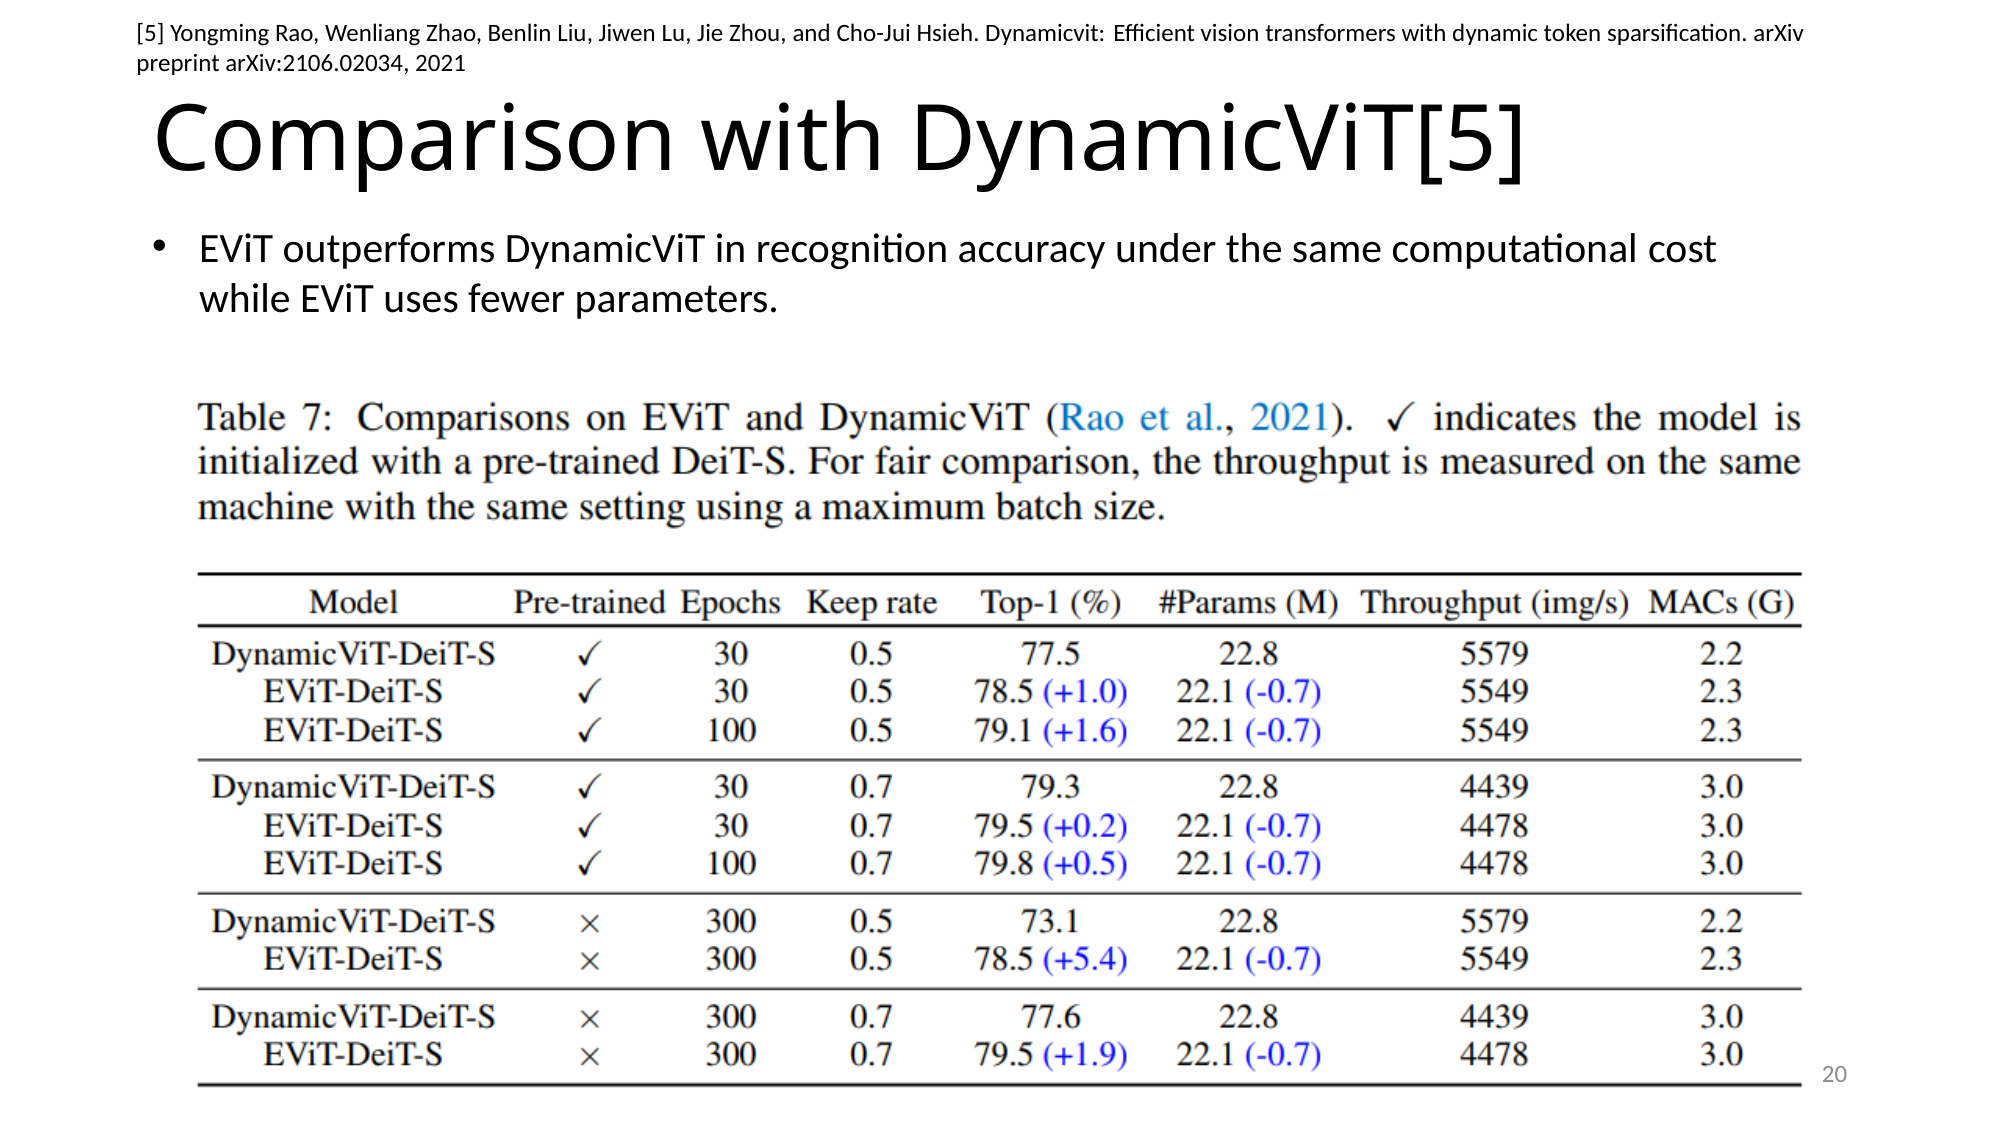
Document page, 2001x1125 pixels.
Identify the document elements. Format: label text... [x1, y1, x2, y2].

text_box EViT outperforms DynamicViT in recognition accuracy under the same computational cost while EViT uses fewer parameters. [137, 213, 1811, 328]
slide_number 20 [1819, 1042, 1863, 1103]
picture [181, 388, 1819, 1103]
title Comparison with DynamicViT[5] [137, 32, 1915, 250]
text_box [5] Yongming Rao, Wenliang Zhao, Benlin Liu, Jiwen Lu, Jie Zhou, and Cho-Jui Hsieh. Dynamicvit: Efficient vision transformers with dynamic token sparsification. arXiv preprint arXiv:2106.02034, 2021 [121, 8, 1827, 84]
